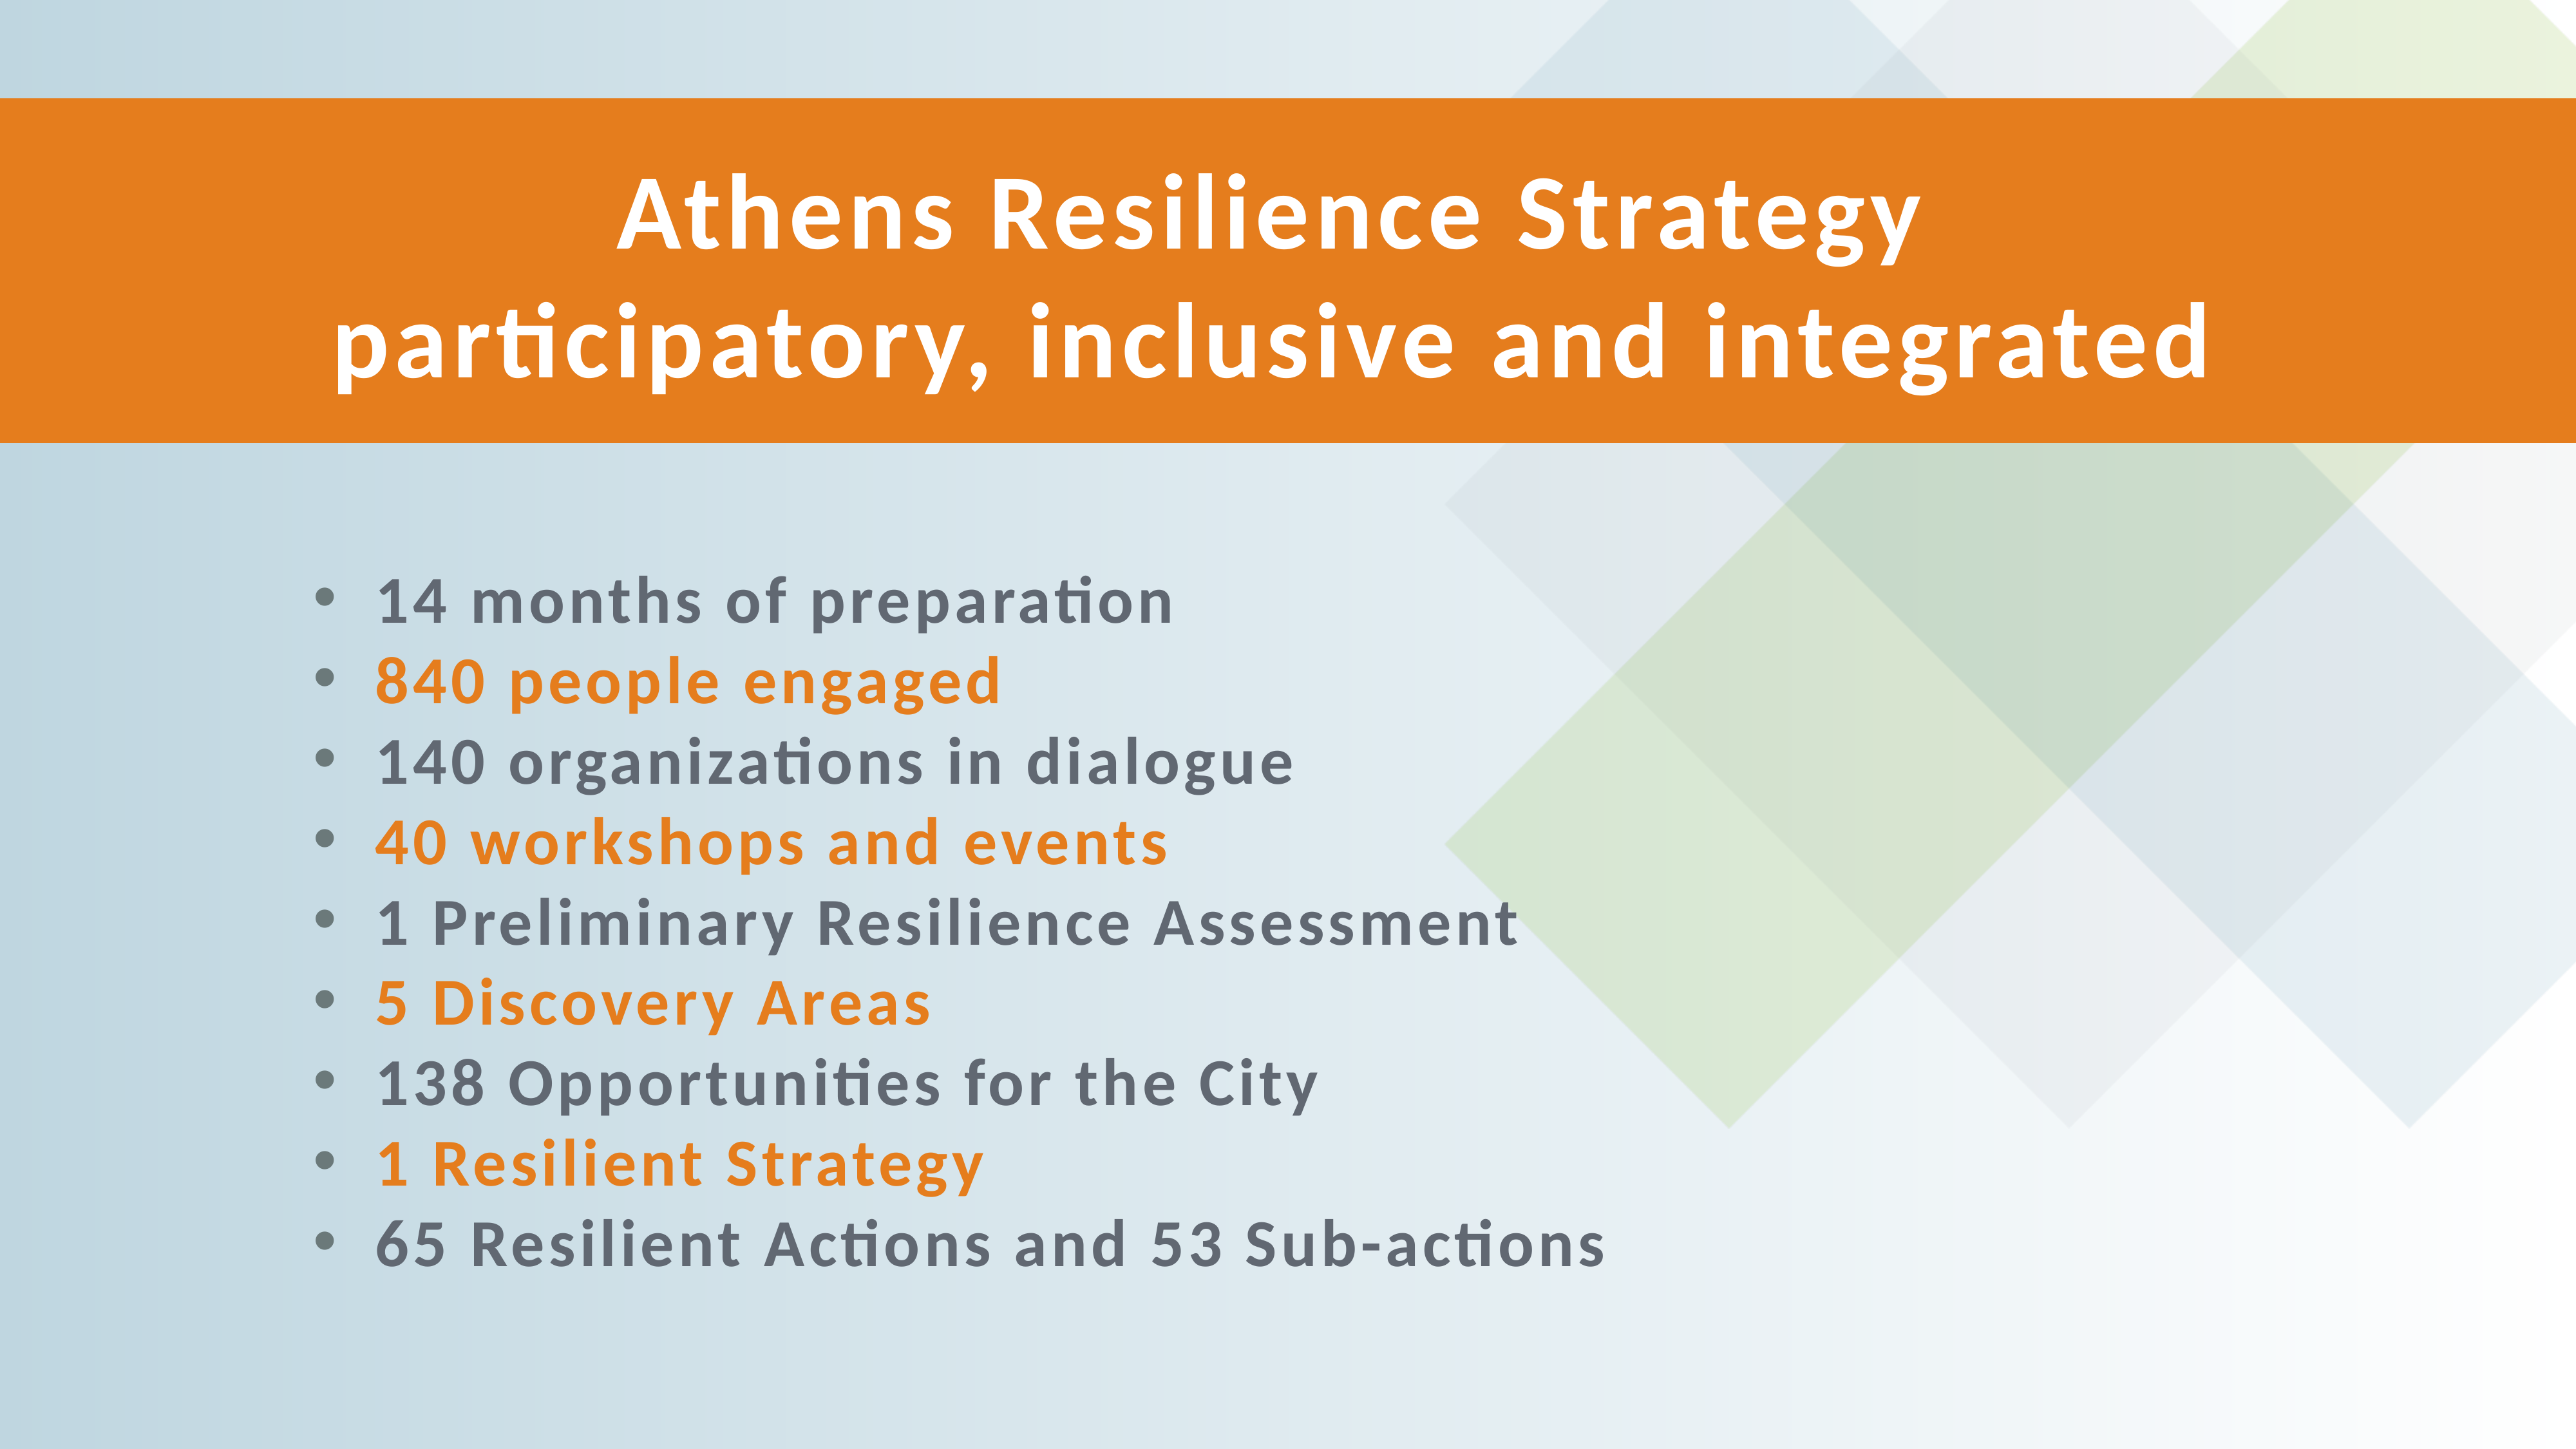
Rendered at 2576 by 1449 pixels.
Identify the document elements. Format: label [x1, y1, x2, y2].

title [0, 98, 2576, 443]
list [164, 548, 2318, 1401]
